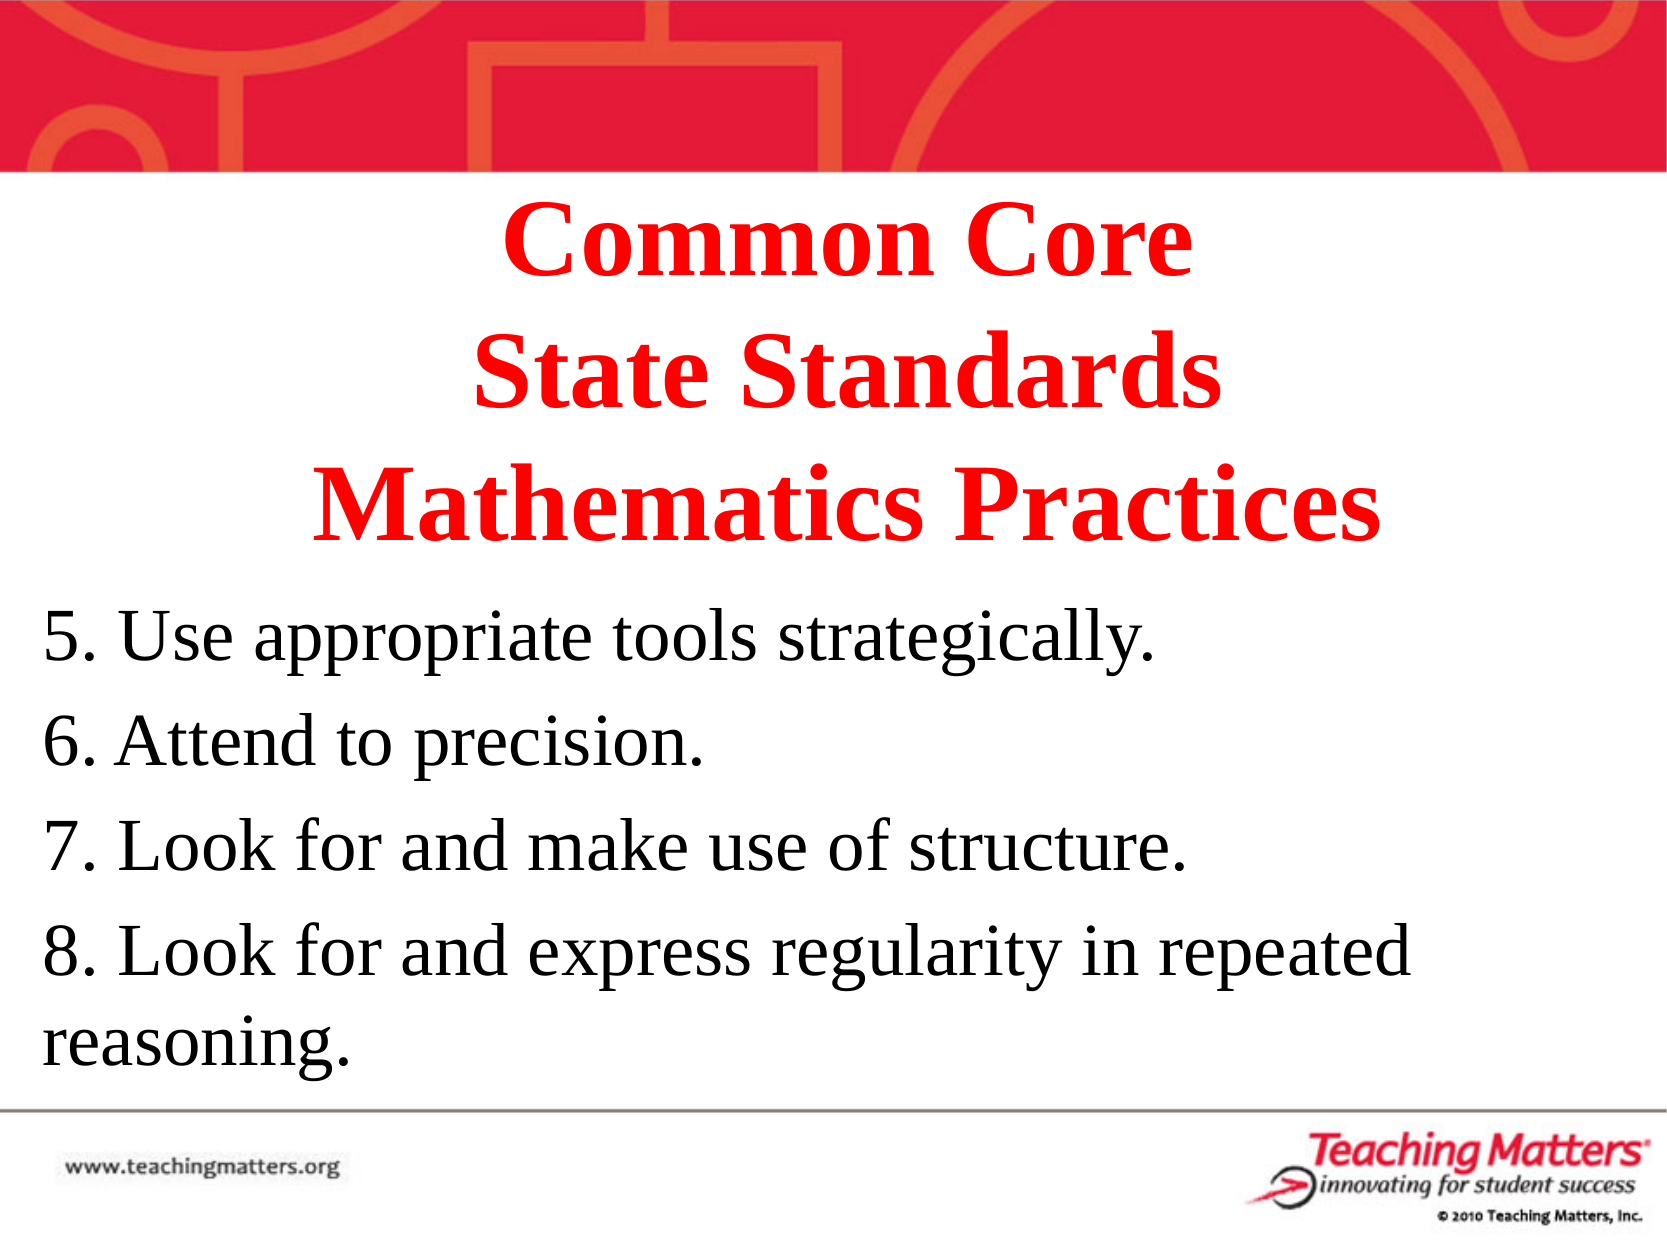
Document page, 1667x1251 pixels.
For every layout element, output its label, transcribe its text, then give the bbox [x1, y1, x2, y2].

text_box Common Core State Standards Mathematics Practices [170, 229, 1525, 563]
picture [0, 0, 1667, 1250]
list 5. Use appropriate tools strategically. 6. Attend to precision. 7. Look for and make use of structure. 8. Look for and express regularity in repeated reasoning. [27, 812, 1640, 1088]
